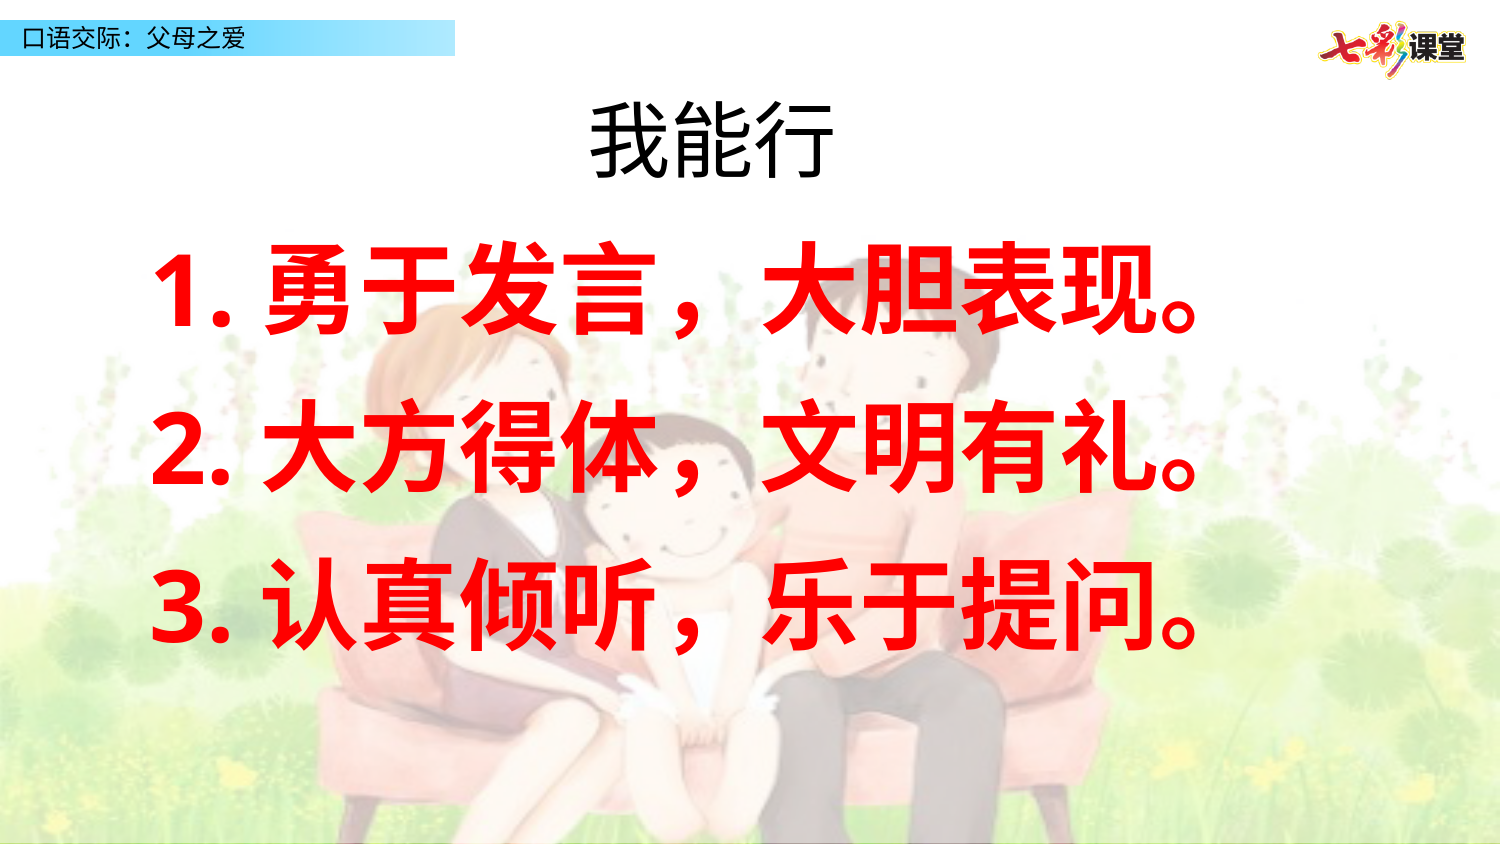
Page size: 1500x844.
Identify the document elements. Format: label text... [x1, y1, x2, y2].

text_box 我能行 [572, 80, 857, 196]
picture [1316, 20, 1468, 80]
text_box 1.勇于发言，大胆表现。 2.大方得体，文明有礼。 3.认真倾听，乐于提问。 [135, 232, 1436, 672]
